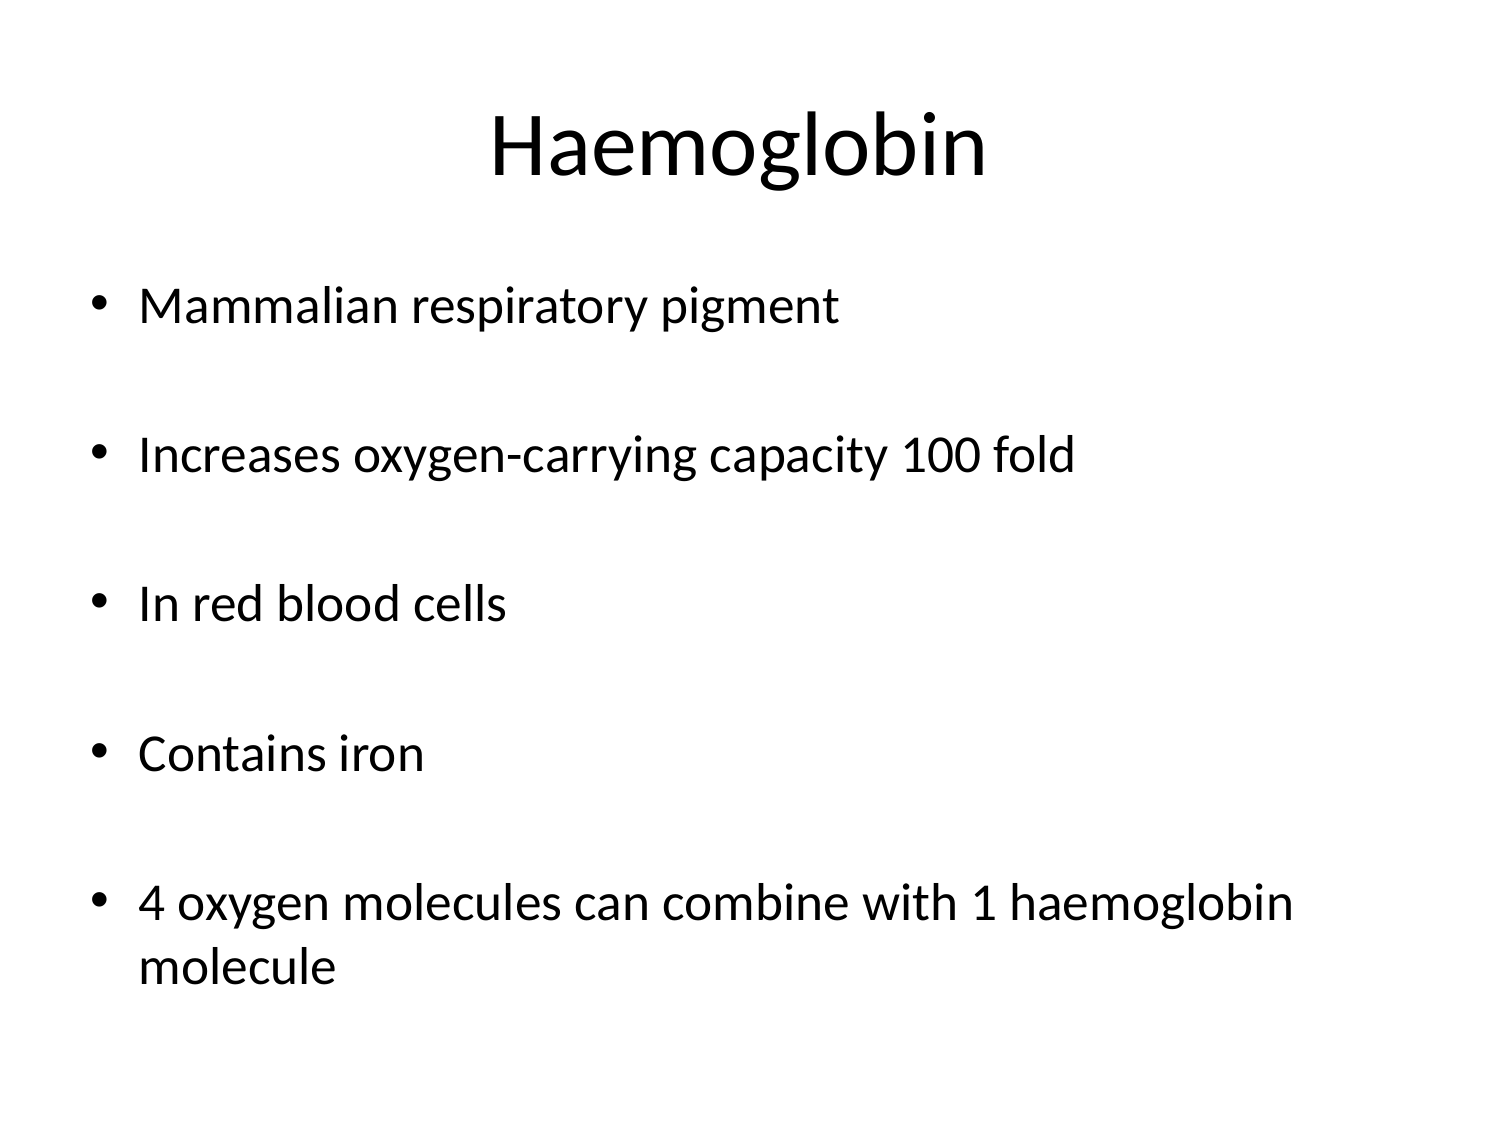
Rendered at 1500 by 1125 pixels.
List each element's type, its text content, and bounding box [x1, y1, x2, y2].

title Haemoglobin [75, 45, 1425, 233]
list Mammalian respiratory pigment Increases oxygen-carrying capacity 100 fold In red blood cells Contains iron 4 oxygen molecules can combine with 1 haemoglobin molecule [75, 262, 1425, 1005]
